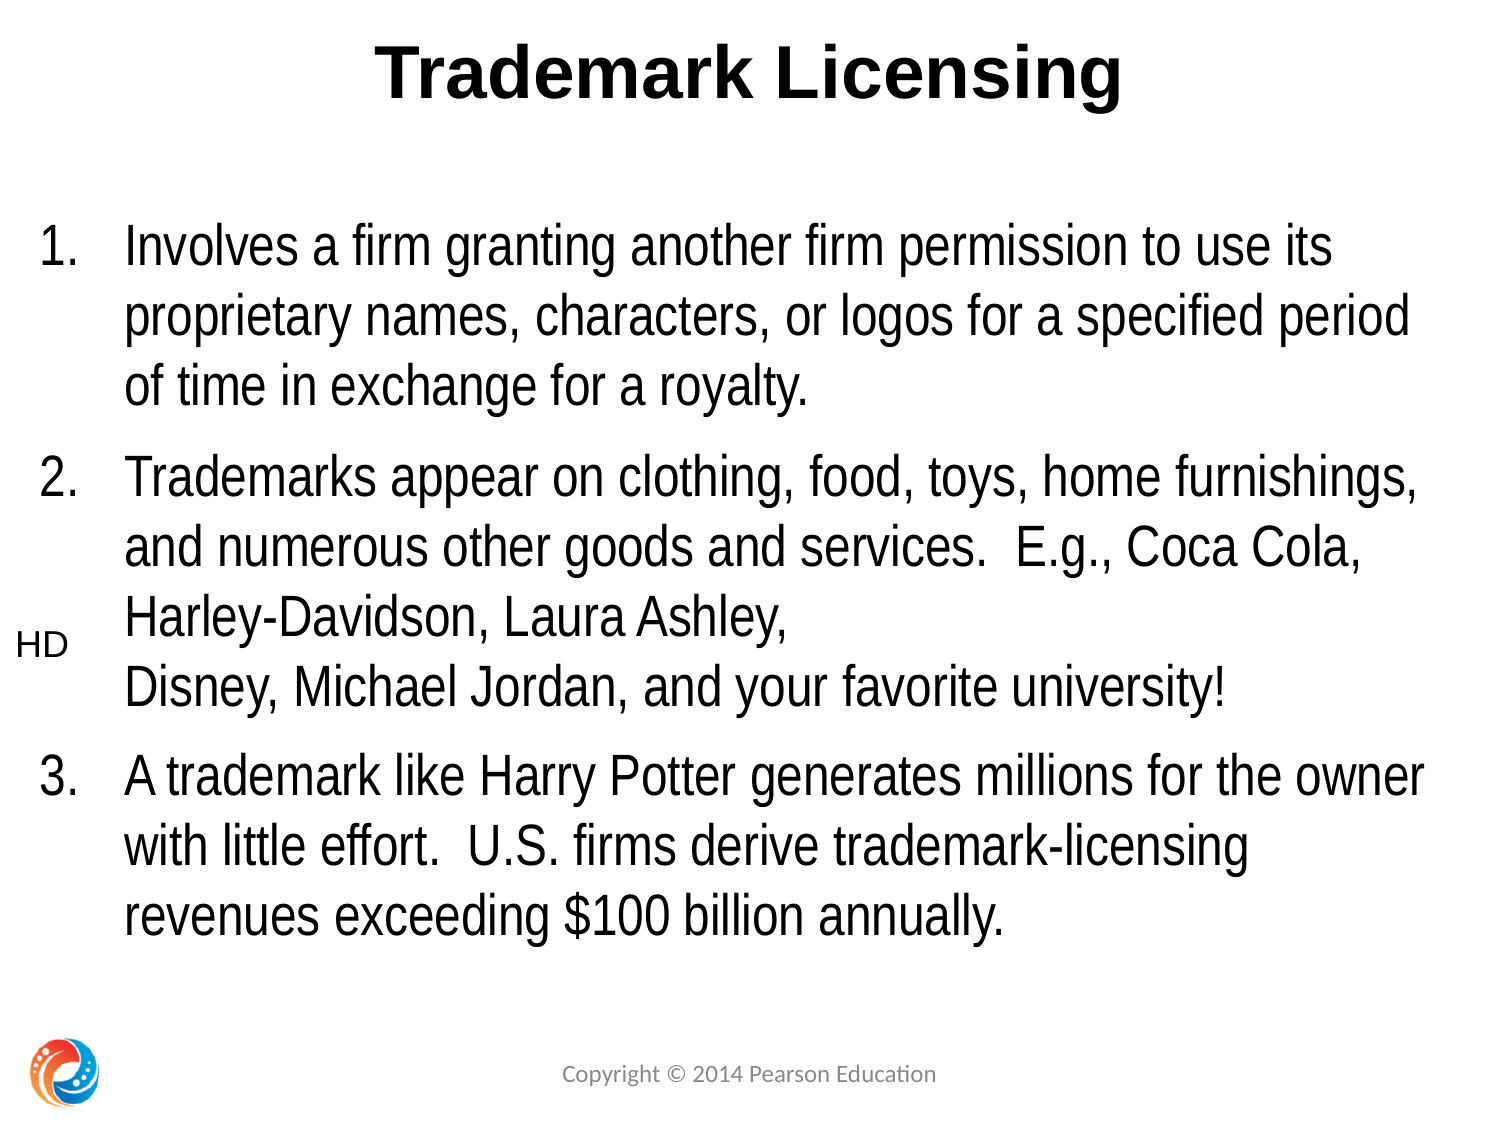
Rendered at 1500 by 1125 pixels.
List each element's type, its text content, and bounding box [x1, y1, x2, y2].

footer Copyright © 2014 Pearson Education [512, 1042, 988, 1103]
subtitle Involves a firm granting another firm permission to use its proprietary names, characters, or logos for a specified period of time in exchange for a royalty. Trademarks appear on clothing, food, toys, home furnishings, and numerous other goods and services. E.g., Coca Cola, Harley-Davidson, Laura Ashley, Disney, Michael Jordan, and your favorite university! A trademark like Harry Potter generates millions for the owner with little effort. U.S. firms derive trademark-licensing revenues exceeding $100 billion annually. [24, 199, 1476, 1026]
text_box HD [0, 612, 85, 673]
title Trademark Licensing [112, 0, 1388, 138]
picture [23, 1032, 105, 1111]
